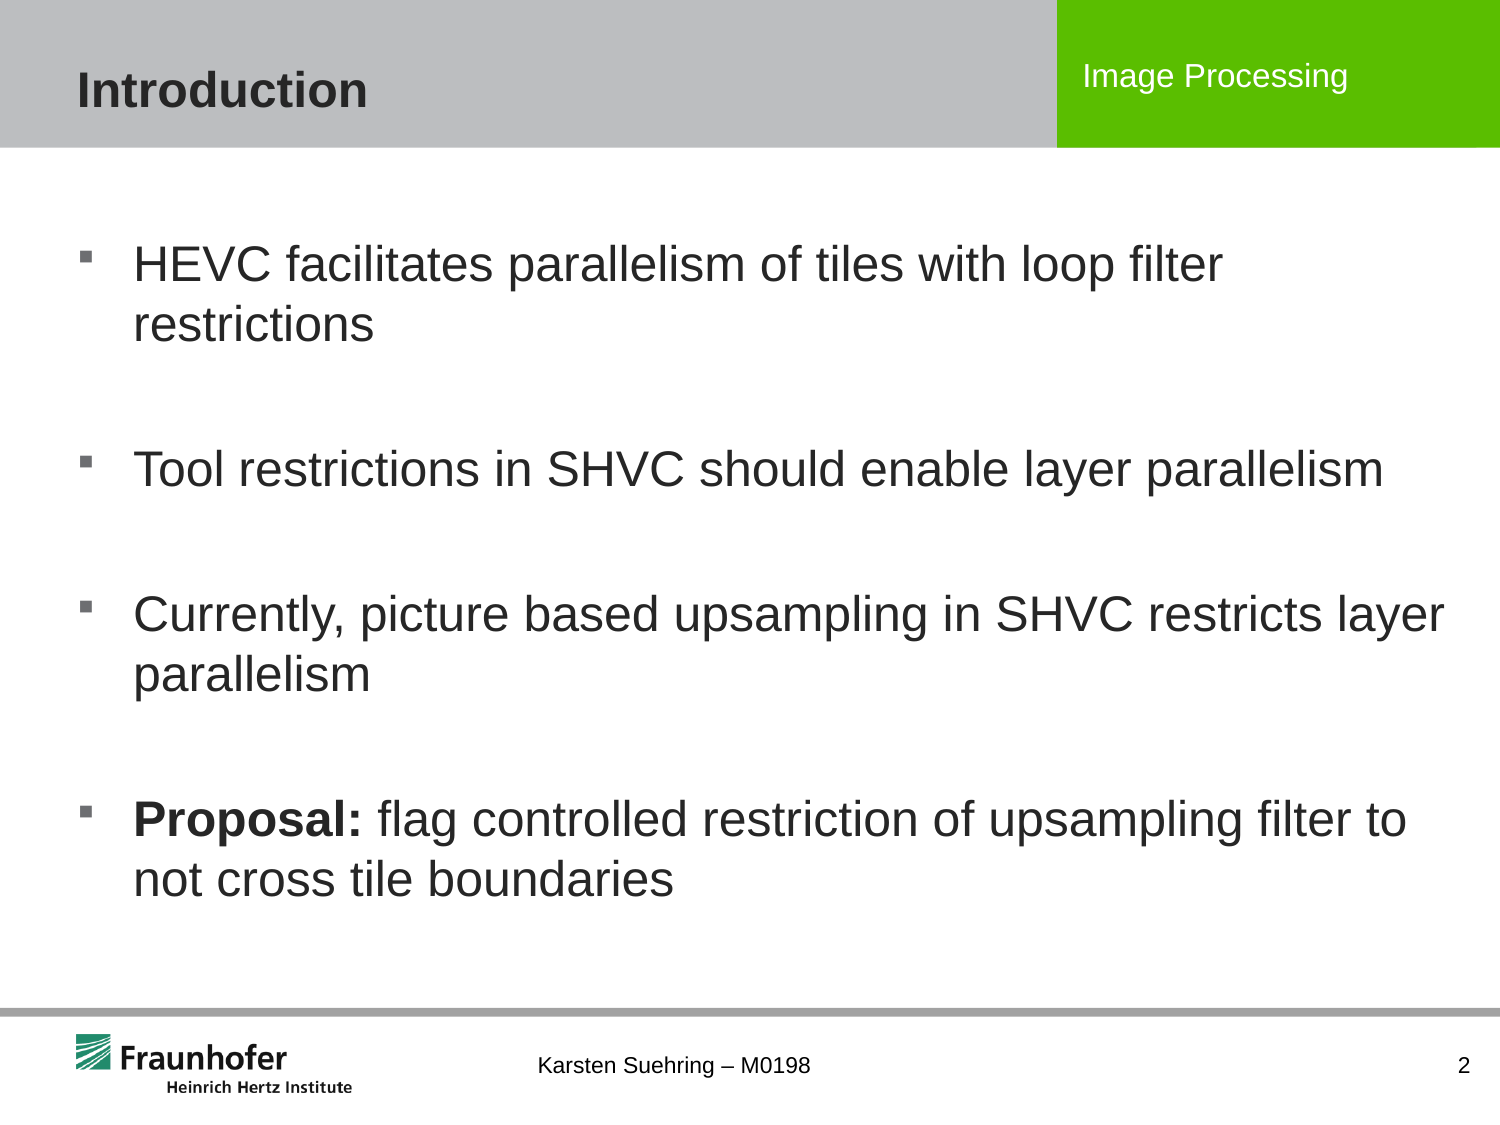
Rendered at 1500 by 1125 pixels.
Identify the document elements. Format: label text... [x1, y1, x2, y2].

slide_number 2 [1394, 1034, 1471, 1094]
title Introduction [76, 58, 1022, 118]
picture [76, 1034, 352, 1093]
list HEVC facilitates parallelism of tiles with loop filter restrictions Tool restrictions in SHVC should enable layer parallelism Currently, picture based upsampling in SHVC restricts layer parallelism Proposal: flag controlled restriction of upsampling filter to not cross tile boundaries [76, 231, 1448, 973]
footer Karsten Suehring – M0198 [442, 1034, 1008, 1094]
